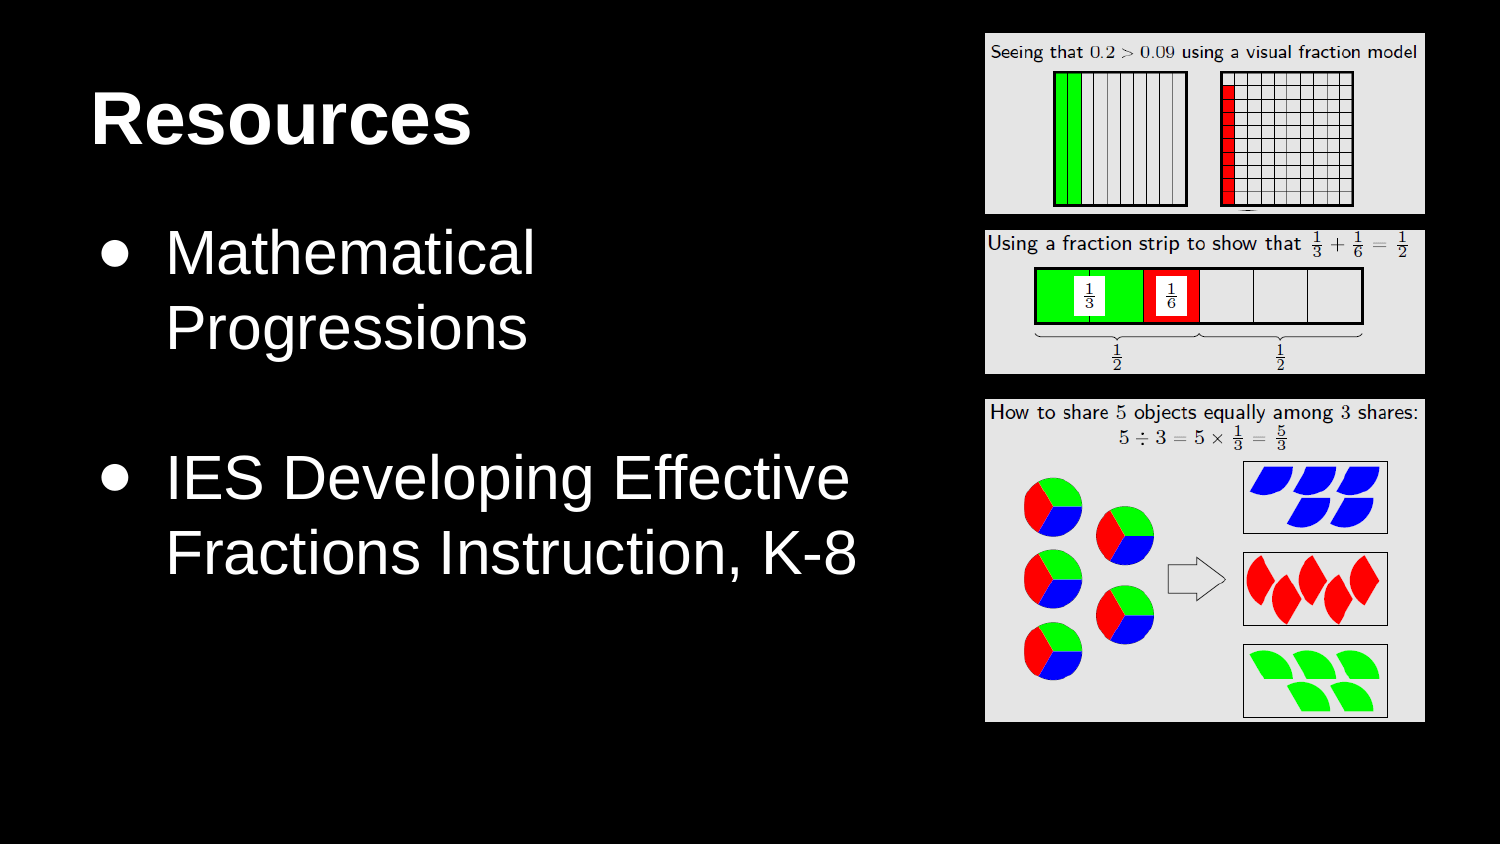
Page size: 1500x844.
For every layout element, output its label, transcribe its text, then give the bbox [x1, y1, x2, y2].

picture [985, 33, 1426, 215]
picture [985, 399, 1426, 722]
title Resources [75, 33, 984, 175]
picture [985, 229, 1426, 375]
list Mathematical Progressions IES Developing Effective Fractions Instruction, K-8 [75, 196, 923, 670]
